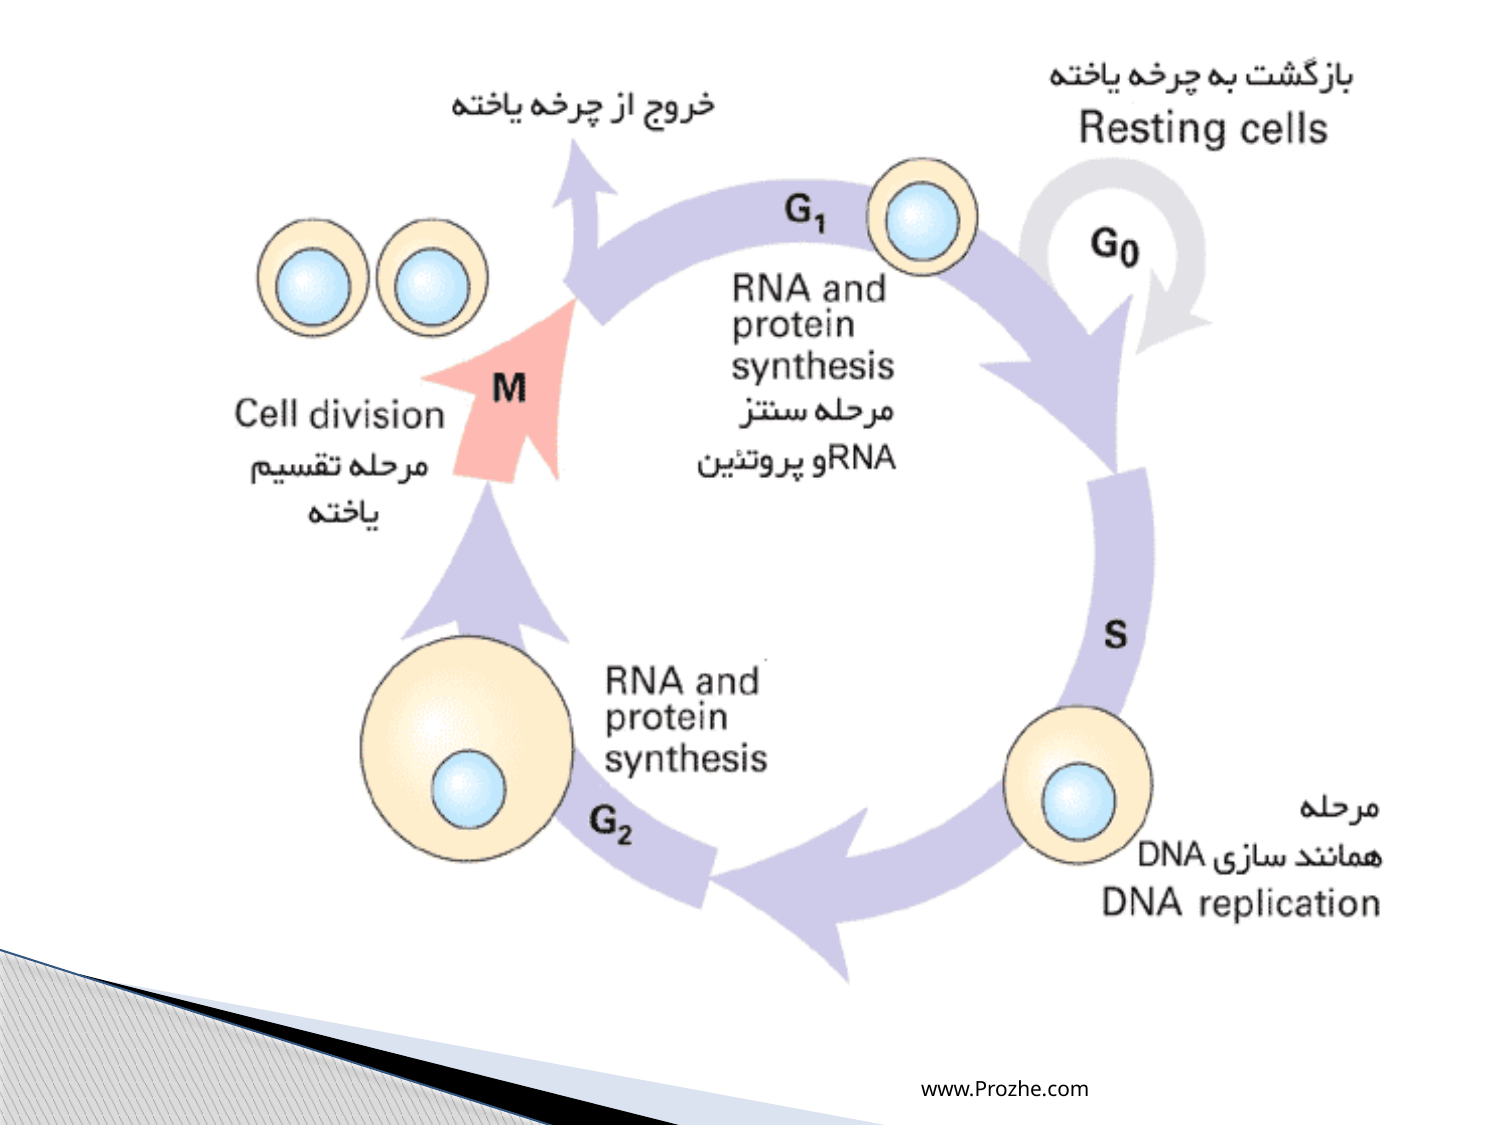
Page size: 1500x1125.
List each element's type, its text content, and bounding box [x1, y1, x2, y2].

picture [179, 49, 1388, 988]
footer www.Prozhe.com [718, 1051, 1105, 1112]
